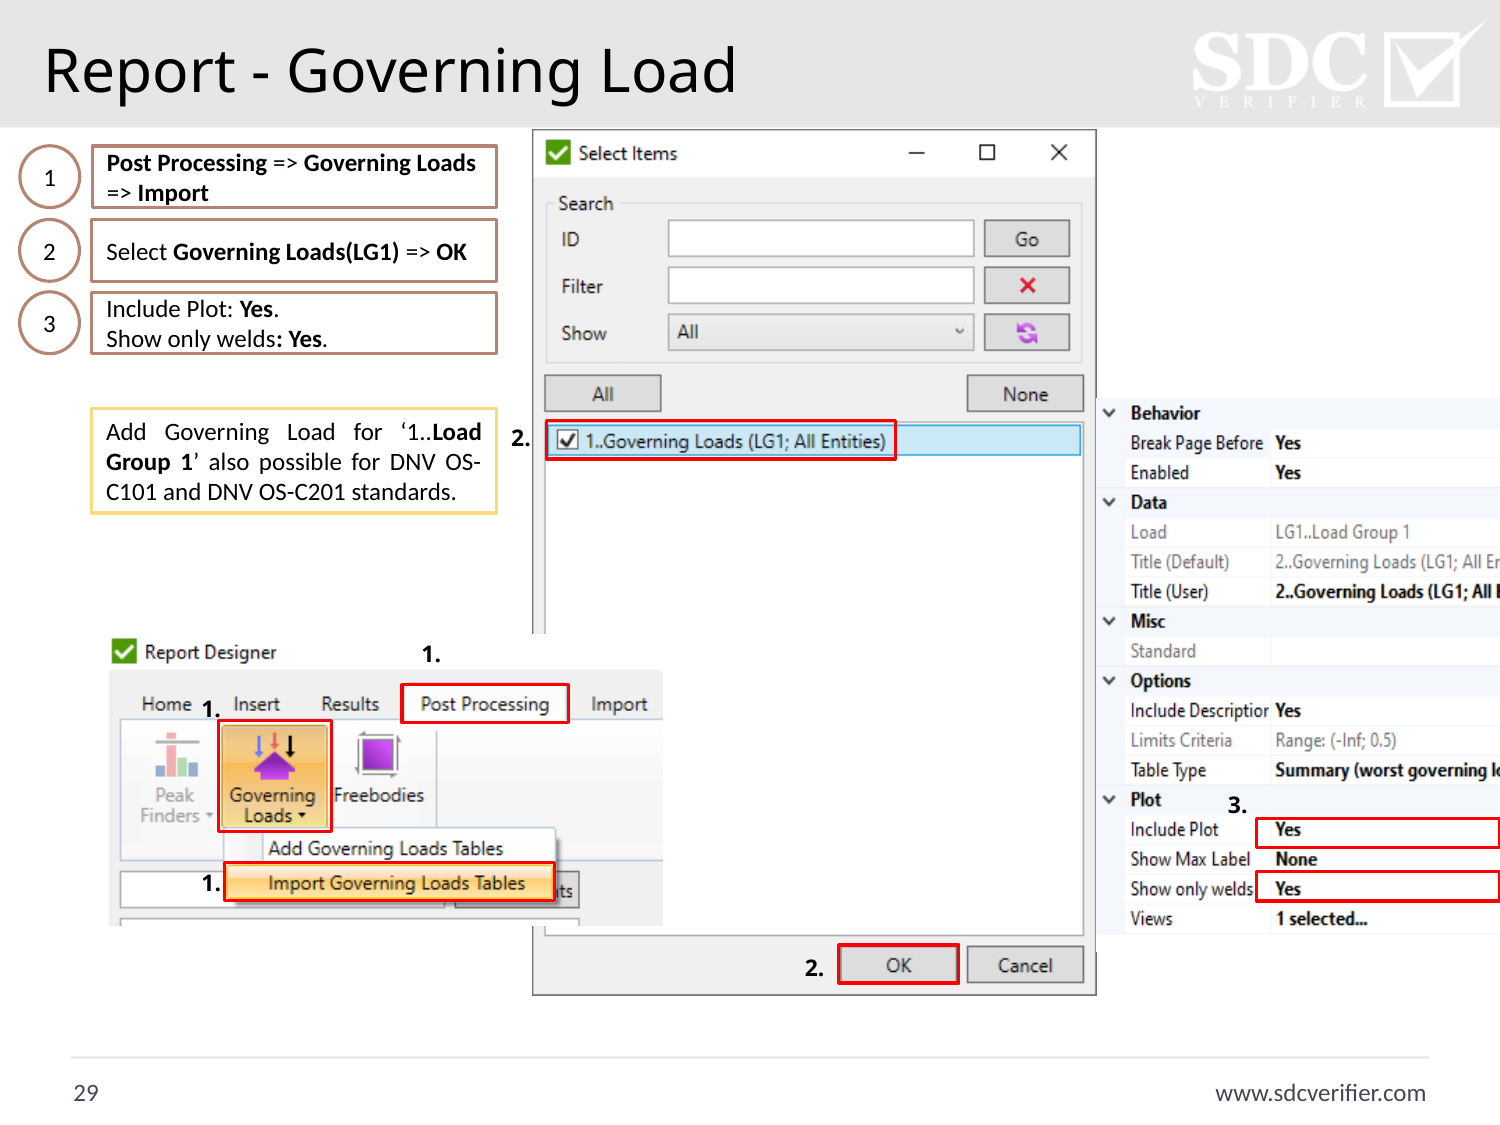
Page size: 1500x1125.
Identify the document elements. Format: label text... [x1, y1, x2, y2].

title Report - Governing Load [29, 24, 1478, 113]
text_box Post Processing => Governing Loads => Import [91, 144, 498, 209]
text_box Select Governing Loads(LG1) => OK [90, 218, 498, 283]
footer www.sdcverifier.com [1200, 1072, 1443, 1111]
slide_number 29 [58, 1073, 163, 1109]
text_box Include Plot: Yes. Show only welds: Yes. [90, 291, 498, 355]
text_box 2. [498, 415, 526, 459]
text_box Add Governing Load for ‘1..Load Group 1’ also possible for DNV OS-C101 and DNV OS-C201 standards. [90, 407, 498, 515]
text_box 3 [18, 290, 81, 356]
text_box 1 [18, 144, 82, 210]
picture [0, 0, 1500, 1125]
text_box 2 [18, 217, 81, 283]
